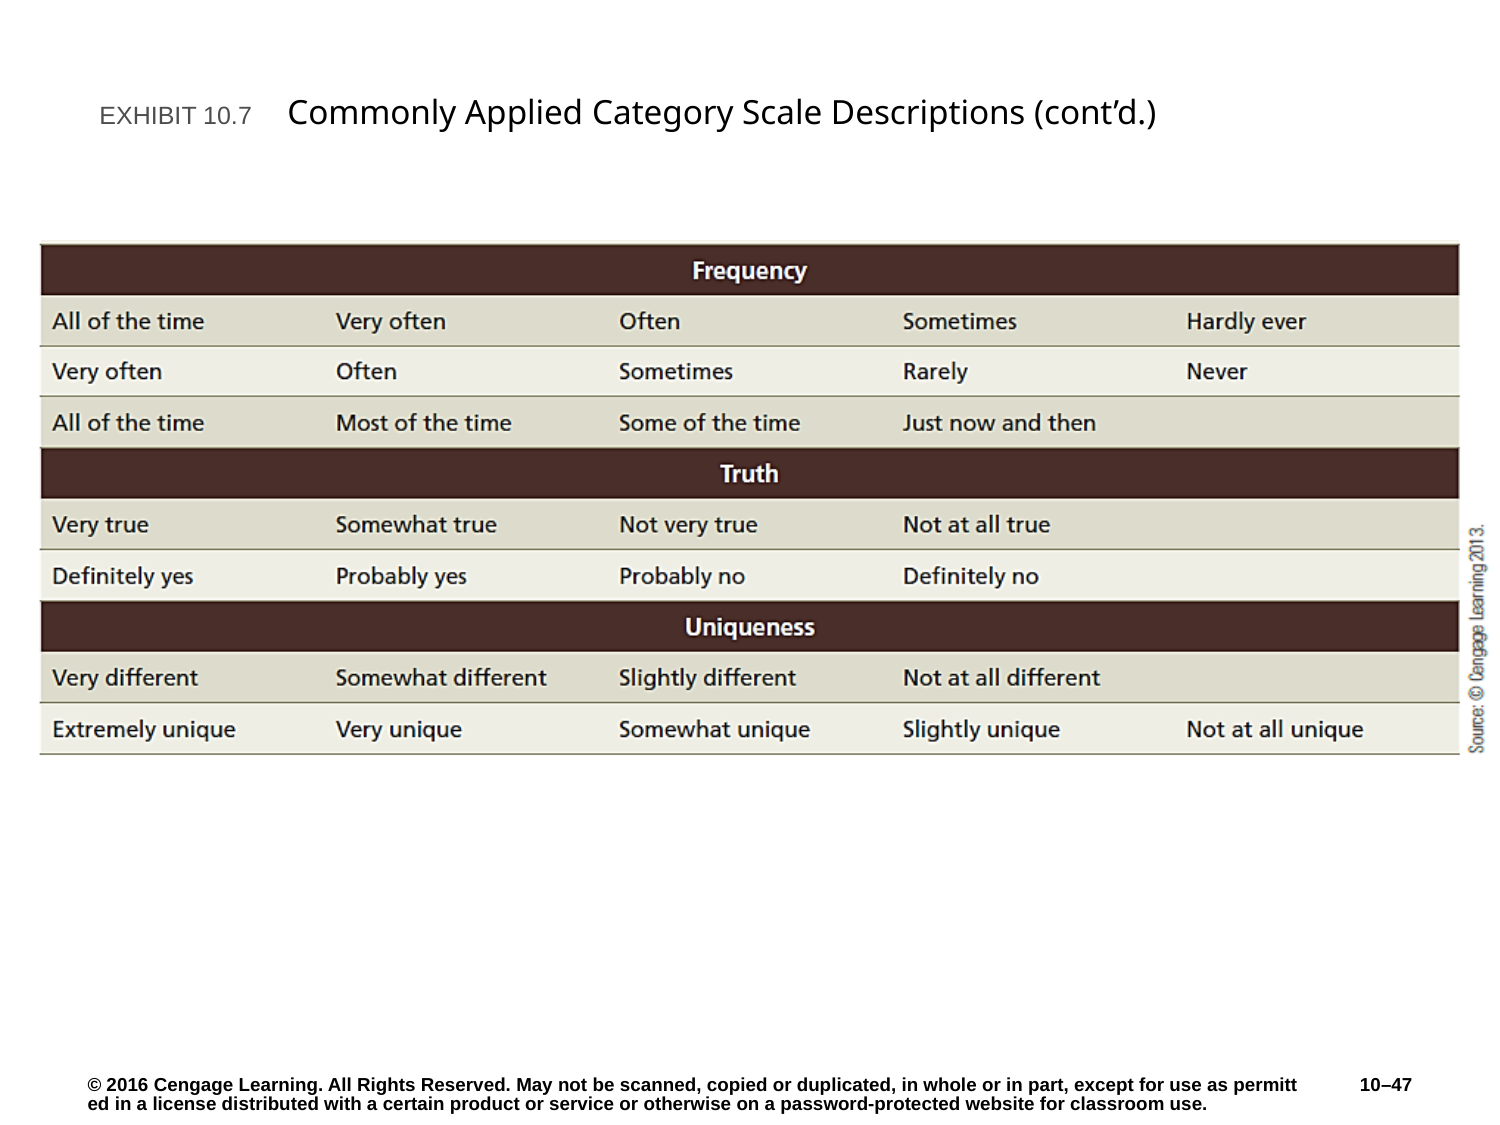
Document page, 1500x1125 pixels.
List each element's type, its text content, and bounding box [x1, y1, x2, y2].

picture [37, 240, 1490, 759]
footer © 2016 Cengage Learning. All Rights Reserved. May not be scanned, copied or duplicated, in whole or in part, except for use as permitted in a license distributed with a certain product or service or otherwise on a password-protected website for classroom use. [87, 1057, 1050, 1103]
slide_number 10–47 [1050, 1042, 1413, 1103]
text_box EXHIBIT 10.7 Commonly Applied Category Scale Descriptions (cont’d.) [84, 84, 1414, 139]
